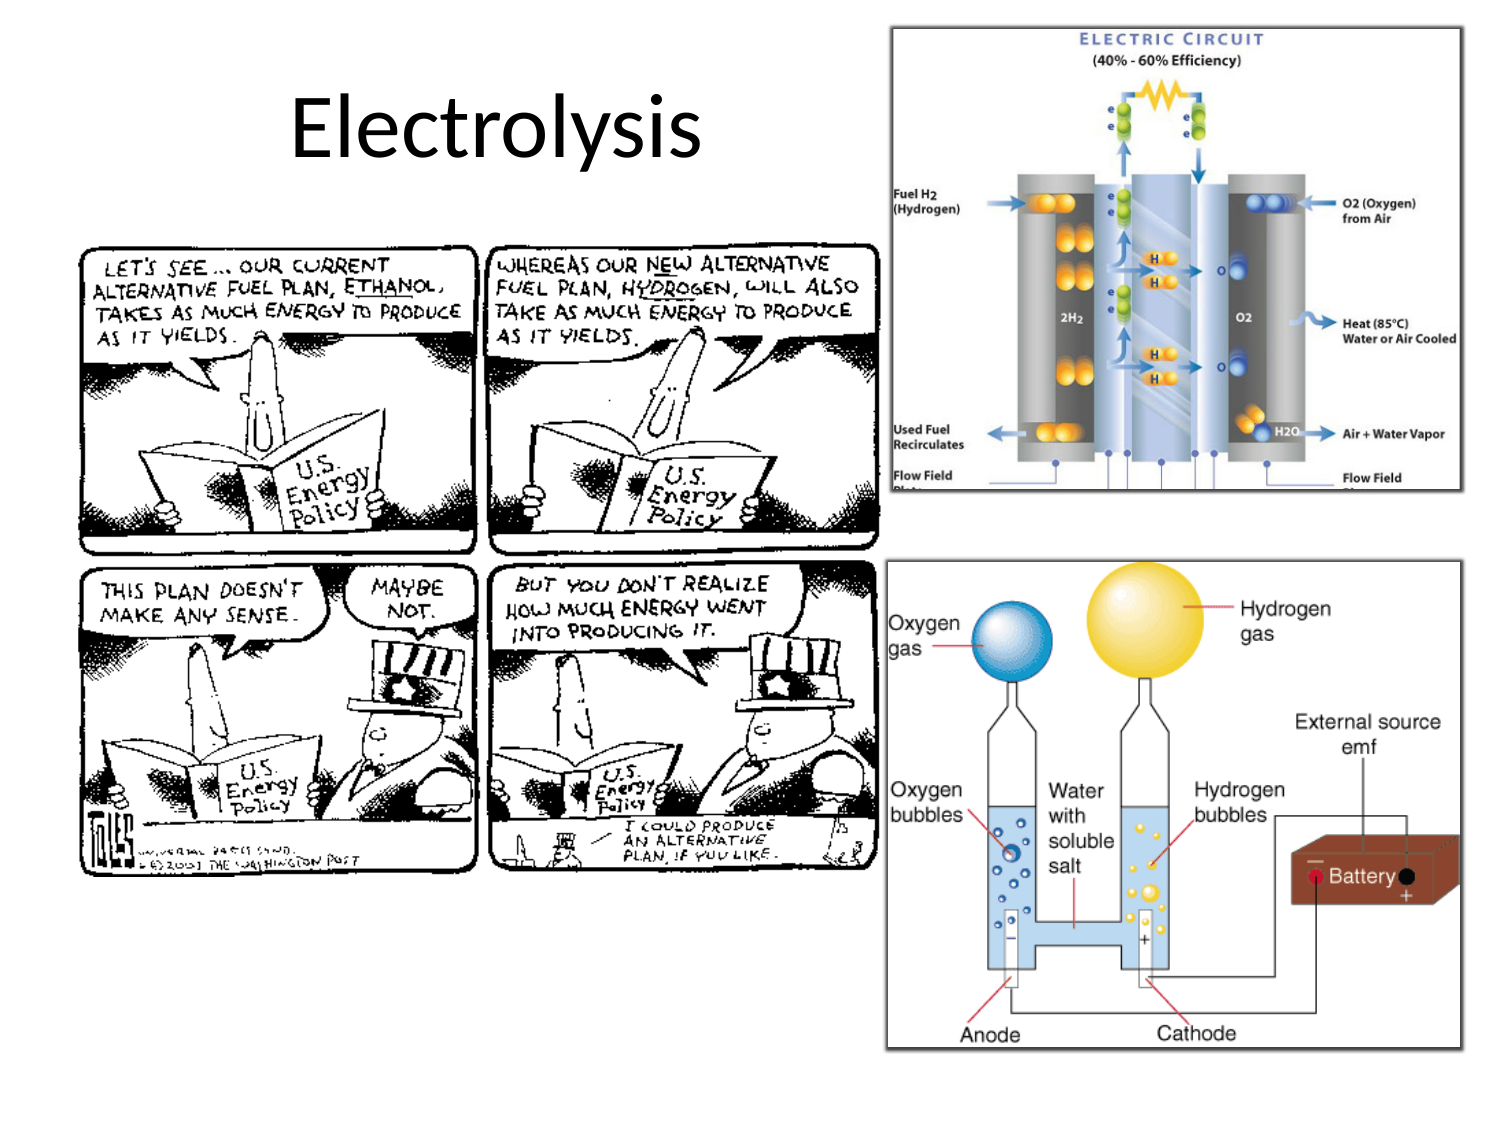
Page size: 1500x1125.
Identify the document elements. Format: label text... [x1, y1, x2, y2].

picture [77, 240, 882, 877]
picture [893, 29, 1460, 489]
picture [888, 562, 1460, 1048]
title Electrolysis [112, 0, 882, 240]
